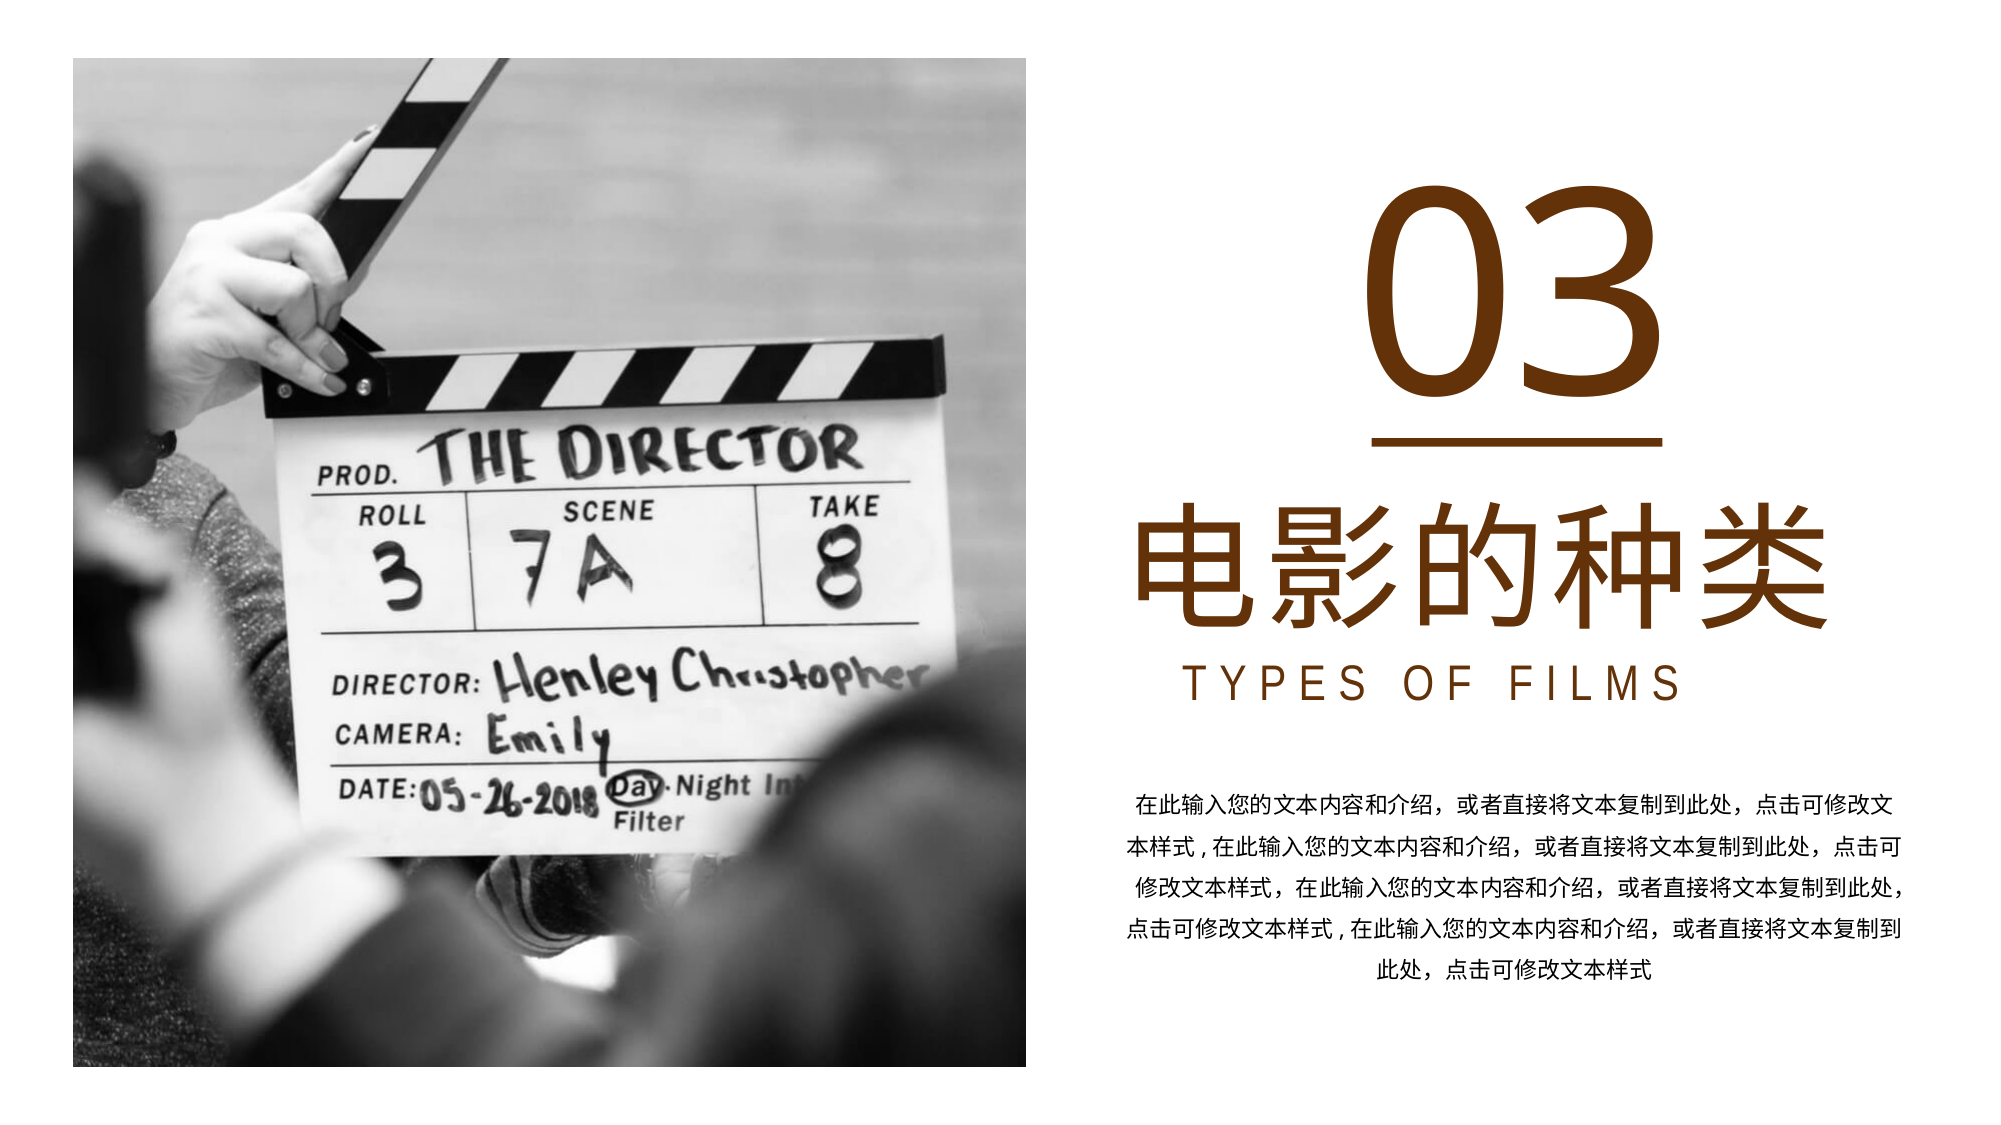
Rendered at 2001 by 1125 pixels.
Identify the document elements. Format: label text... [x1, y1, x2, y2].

text_box [1371, 437, 1663, 448]
picture [73, 58, 1026, 1067]
text_box 在此输入您的文本内容和介绍，或者直接将文本复制到此处，点击可修改文本样式,在此输入您的文本内容和介绍，或者直接将文本复制到此处，点击可修改文本样式，在此输入您的文本内容和介绍，或者直接将文本复制到此处，点击可修改文本样式,在此输入您的文本内容和介绍，或者直接将文本复制到此处，点击可修改文本样式 [1111, 769, 1918, 991]
text_box TYPES OF FILMS [1167, 643, 1862, 713]
text_box 03 [1338, 99, 1691, 460]
text_box 电影的种类 [1102, 473, 1927, 654]
